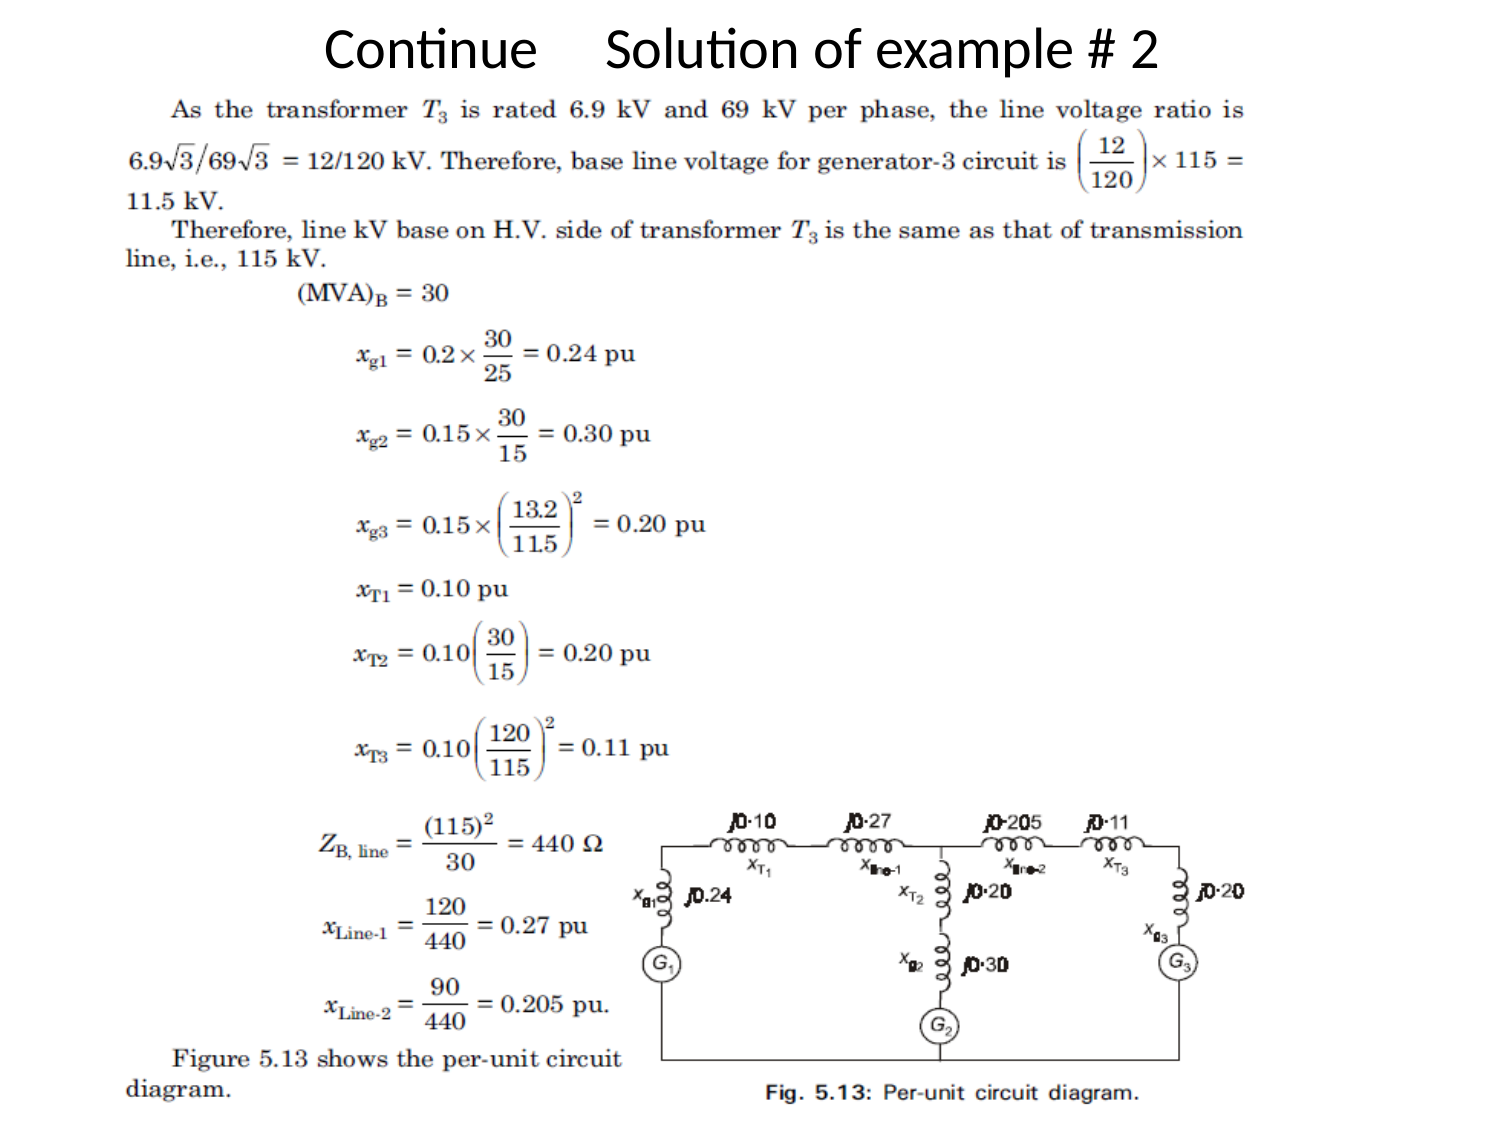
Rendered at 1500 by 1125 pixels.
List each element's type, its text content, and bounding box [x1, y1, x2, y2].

title Continue Solution of example # 2 [74, 3, 1425, 87]
picture [124, 89, 1275, 1107]
